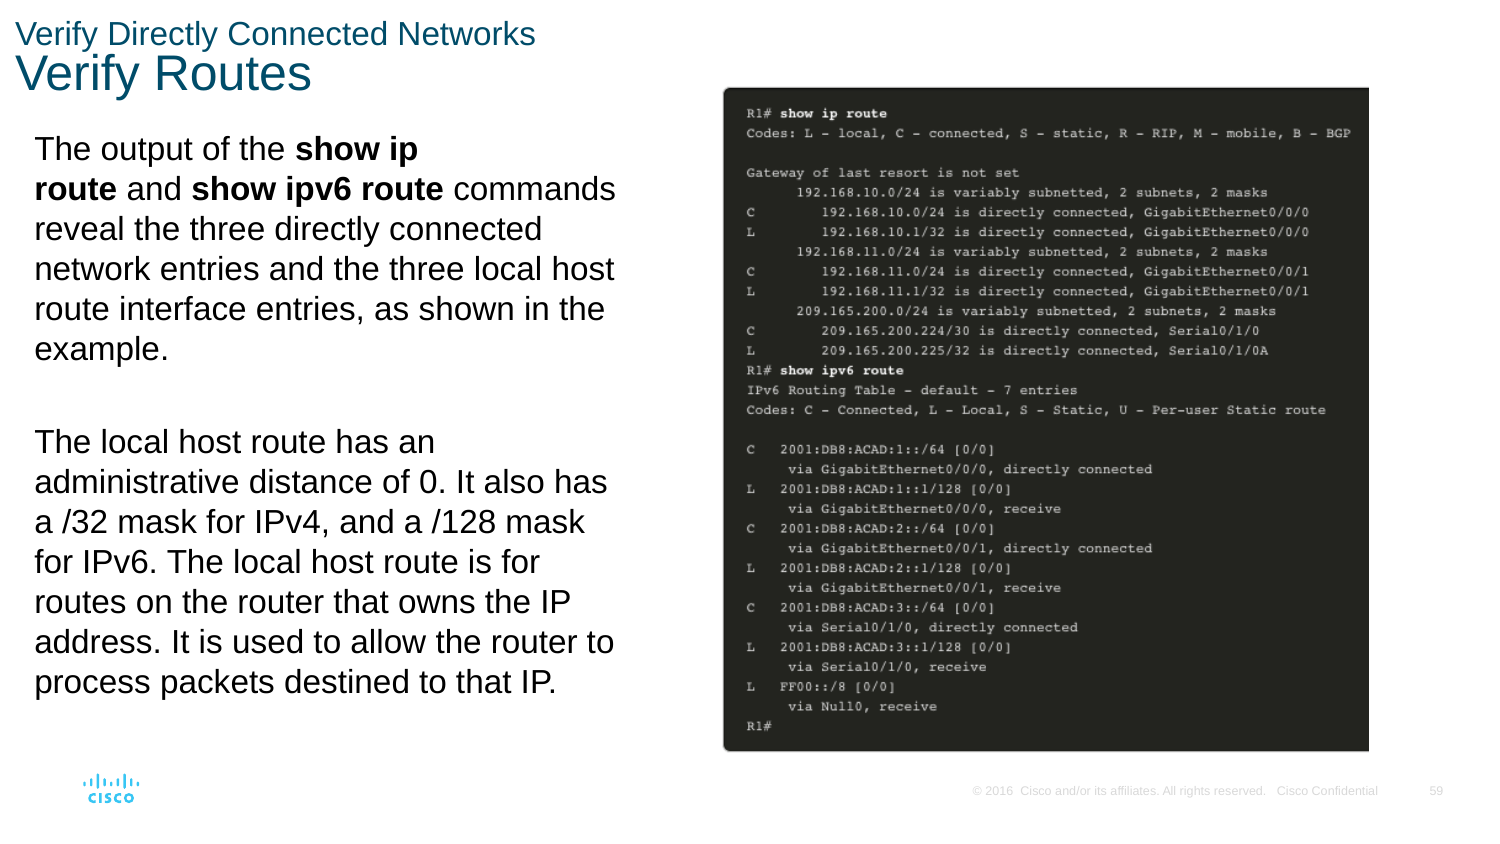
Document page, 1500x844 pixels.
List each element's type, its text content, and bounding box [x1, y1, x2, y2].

picture [719, 83, 1370, 761]
list The output of the show ip route and show ipv6 route commands reveal the three directly connected network entries and the three local host route interface entries, as shown in the example. The local host route has an administrative distance of 0. It also has a /32 mask for IPv4, and a /128 mask for IPv6. The local host route is for routes on the router that owns the IP address. It is used to allow the router to process packets destined to that IP. [19, 120, 637, 726]
title Verify Directly Connected Networks Verify Routes [0, 0, 1369, 121]
